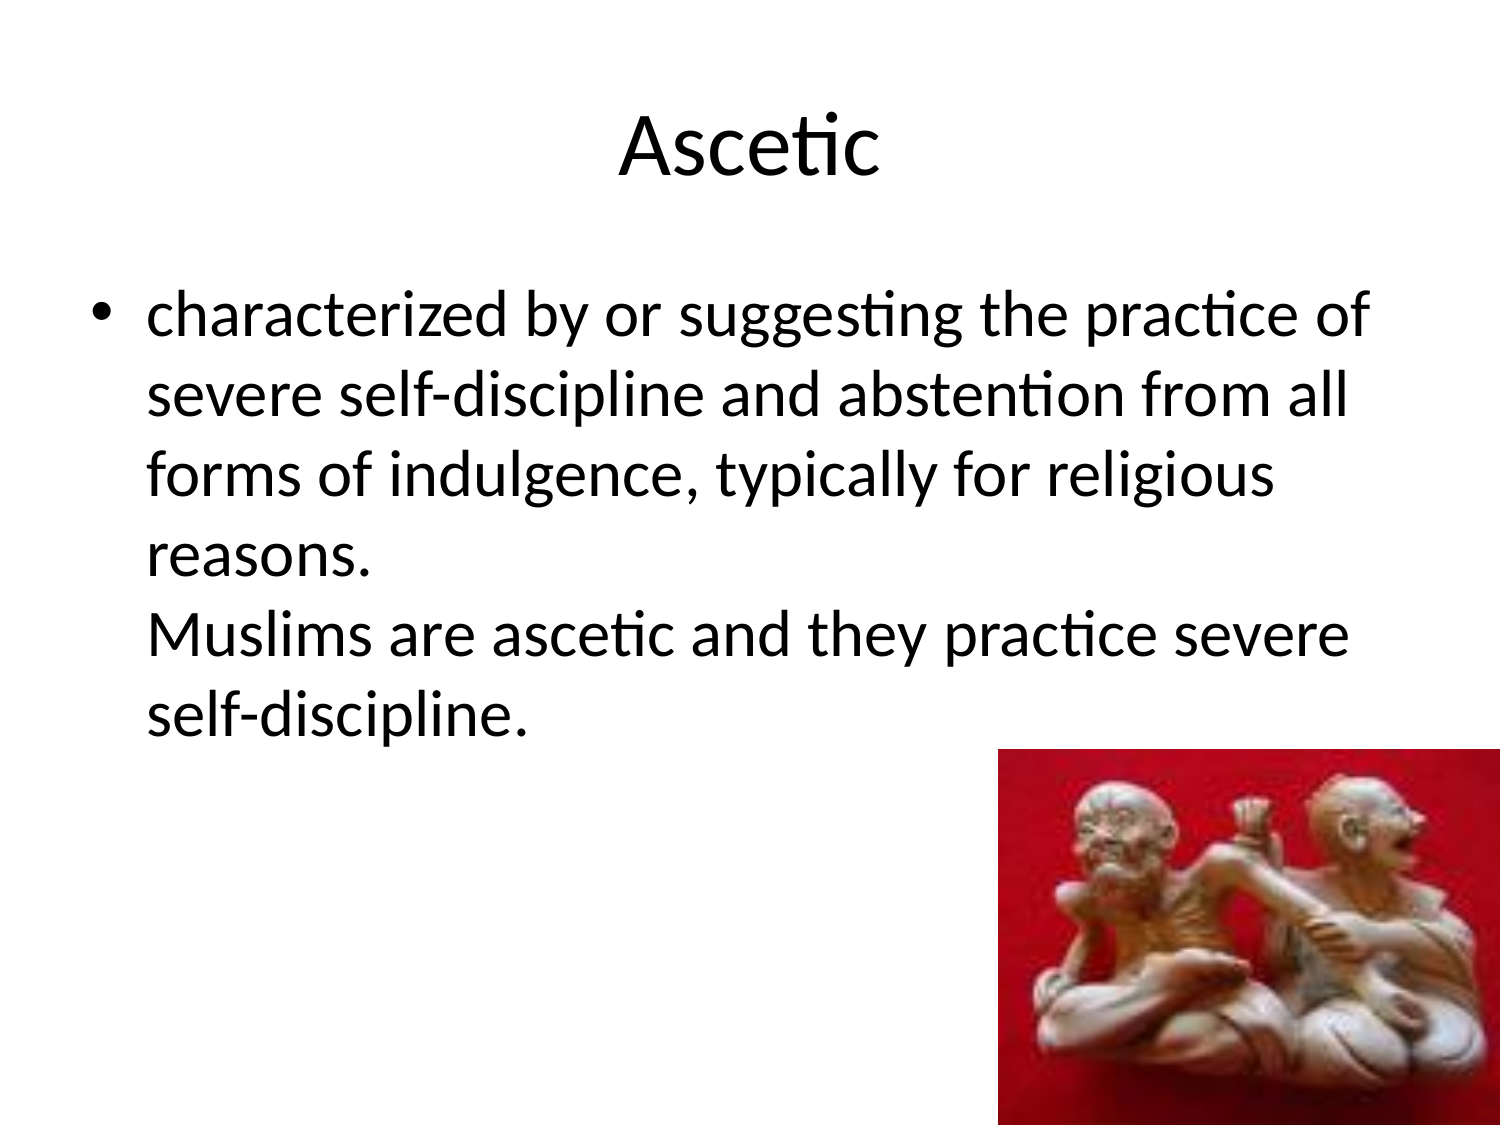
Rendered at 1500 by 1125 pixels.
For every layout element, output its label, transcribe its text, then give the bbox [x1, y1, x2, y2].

picture [998, 749, 1500, 1125]
title Ascetic [75, 45, 1425, 233]
list characterized by or suggesting the practice of severe self-discipline and abstention from all forms of indulgence, typically for religious reasons. Muslims are ascetic and they practice severe self-discipline. [75, 262, 1425, 1005]
